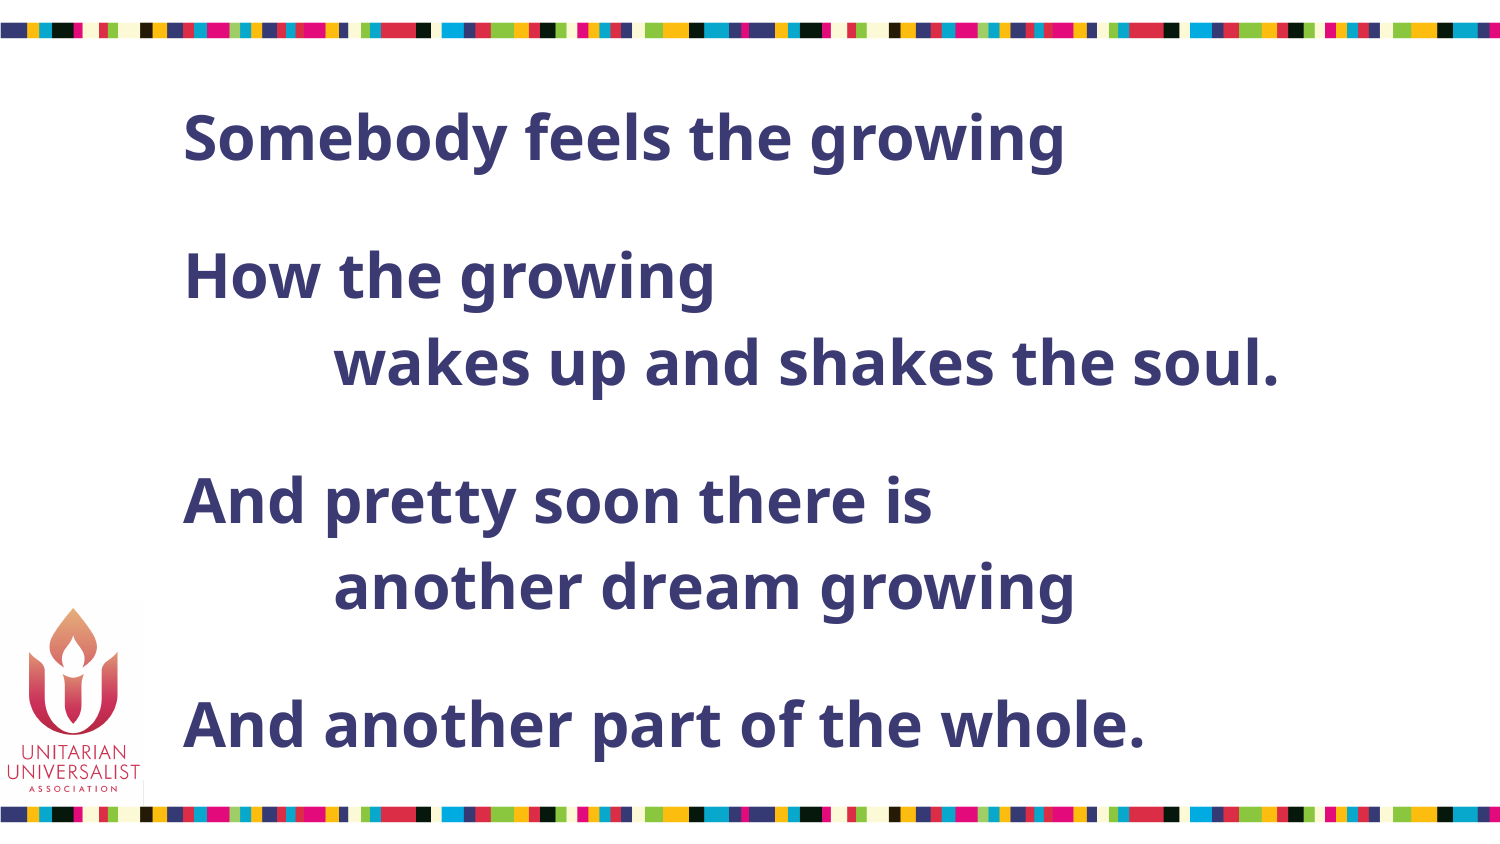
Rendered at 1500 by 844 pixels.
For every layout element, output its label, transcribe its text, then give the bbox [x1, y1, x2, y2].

picture [0, 22, 1500, 40]
text_box Somebody feels the growing How the growing wakes up and shakes the soul. And pretty soon there is another dream growing And another part of the whole. [168, 72, 1474, 776]
picture [0, 600, 1500, 824]
